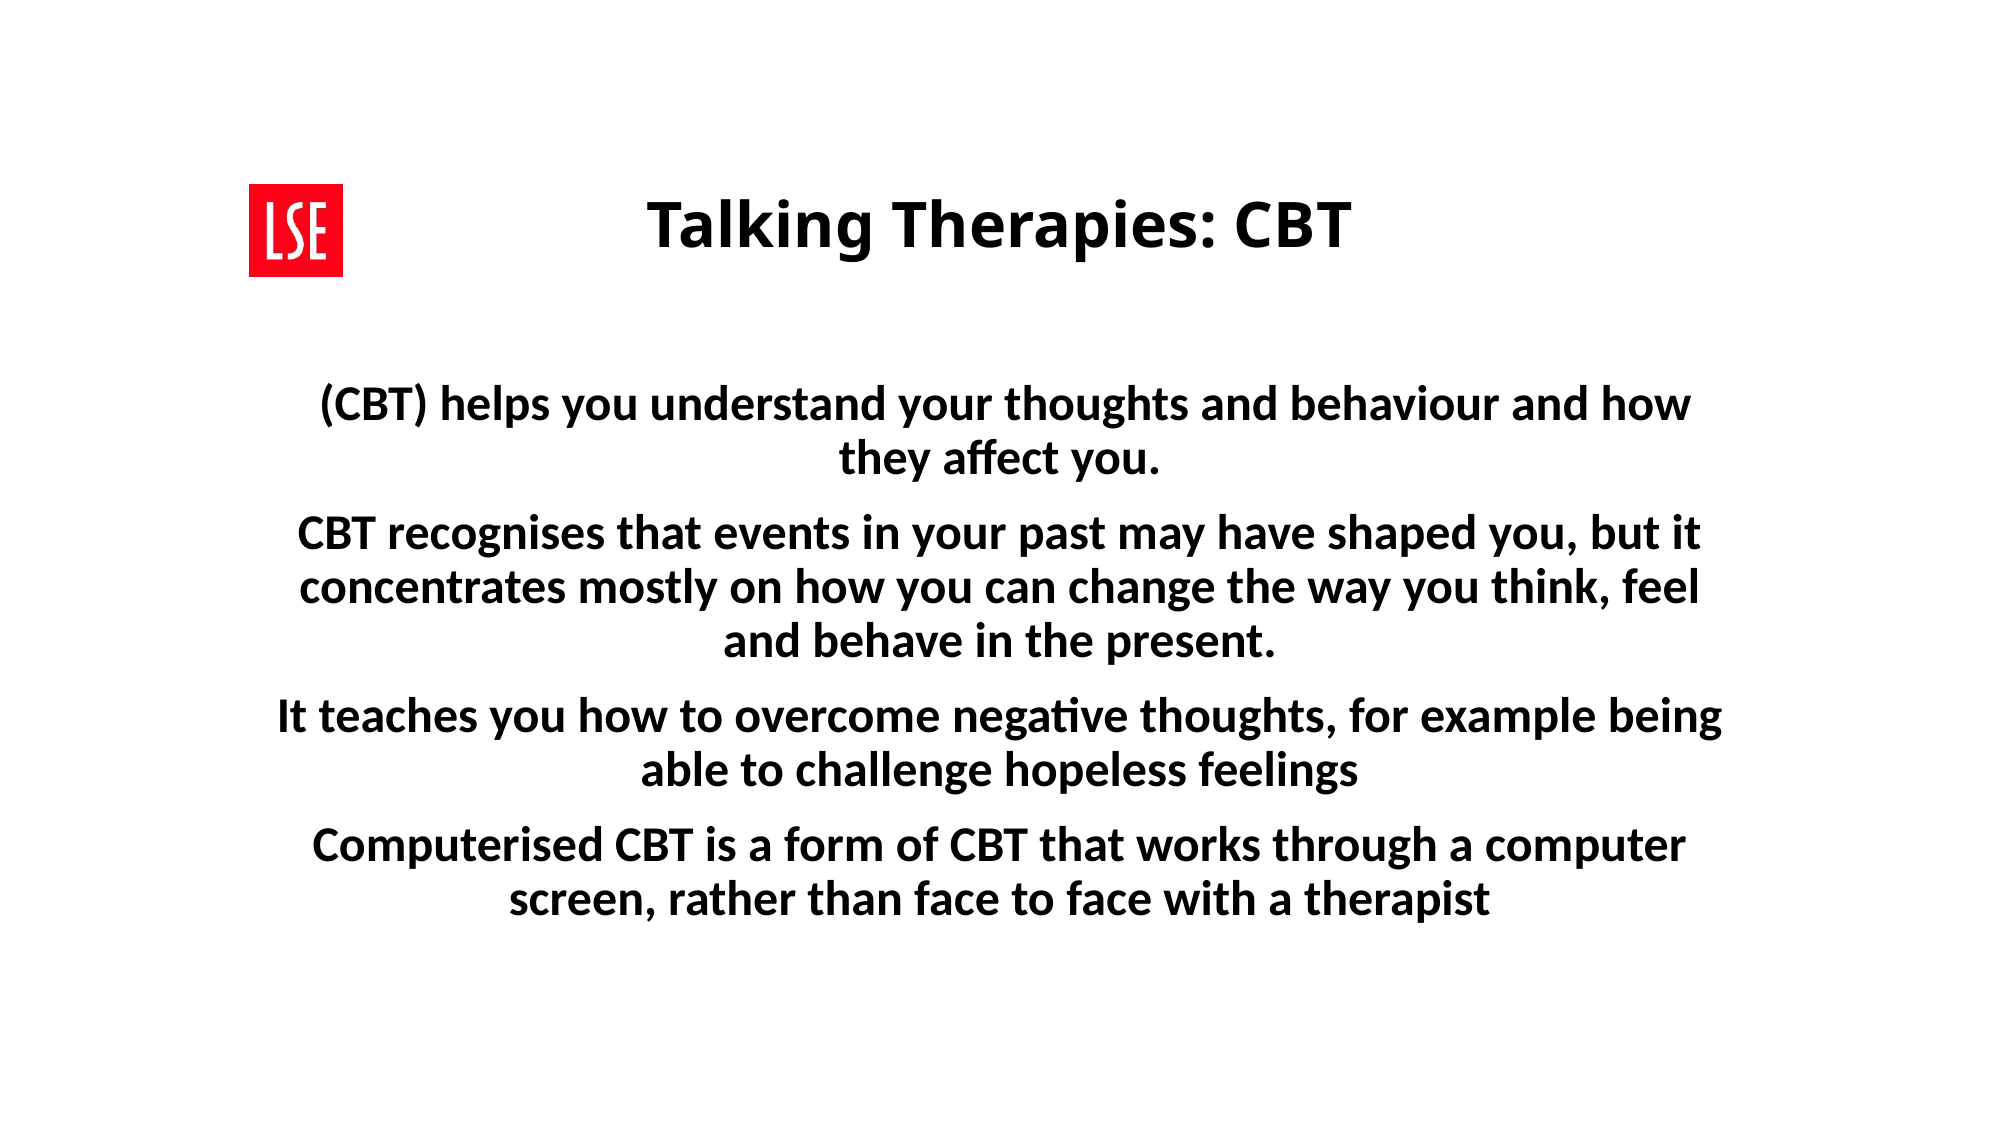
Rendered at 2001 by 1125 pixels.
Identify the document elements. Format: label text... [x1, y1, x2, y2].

title Talking Therapies: CBT [249, 184, 1750, 344]
picture [249, 184, 343, 277]
subtitle (CBT) helps you understand your thoughts and behaviour and how they affect you. CBT recognises that events in your past may have shaped you, but it concentrates mostly on how you can change the way you think, feel and behave in the present. It teaches you how to overcome negative thoughts, for example being able to challenge hopeless feelings Computerised CBT is a form of CBT that works through a computer screen, rather than face to face with a therapist [249, 370, 1750, 1006]
